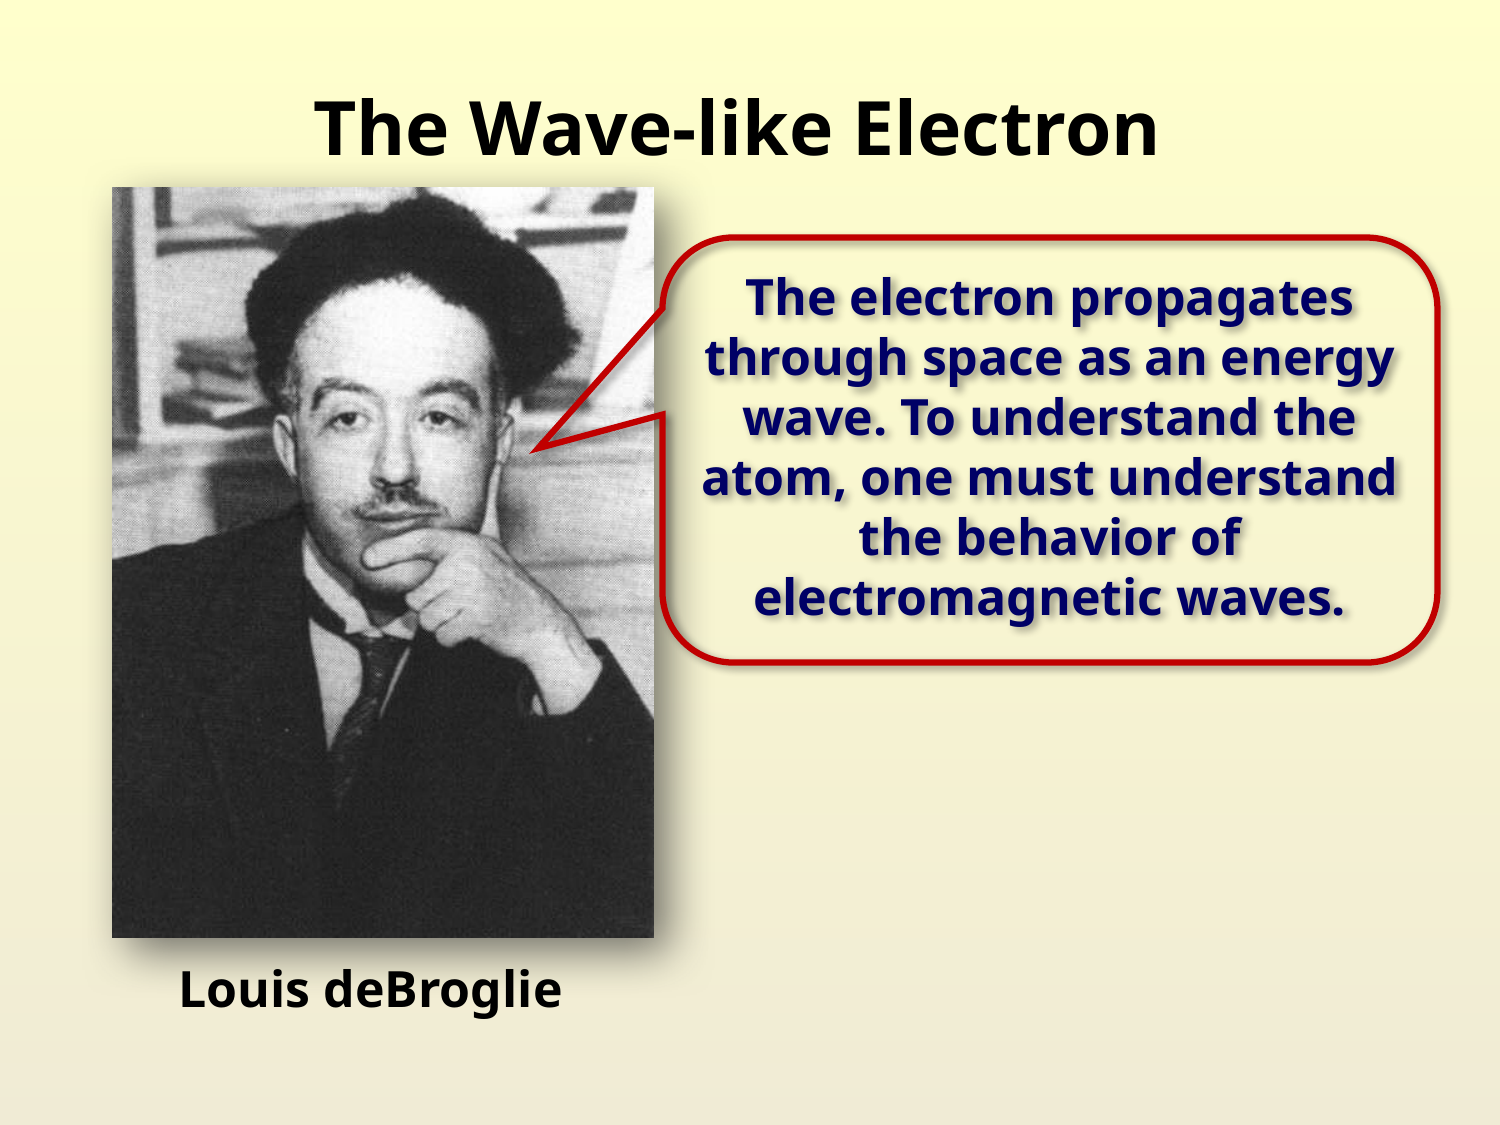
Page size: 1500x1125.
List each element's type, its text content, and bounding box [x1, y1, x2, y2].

text_box Louis deBroglie [163, 949, 578, 1025]
text_box The electron propagates through space as an energy wave. To understand the atom, one must understand the behavior of electromagnetic waves. [658, 237, 1438, 663]
title The Wave-like Electron [99, 74, 1376, 176]
picture [112, 187, 654, 938]
